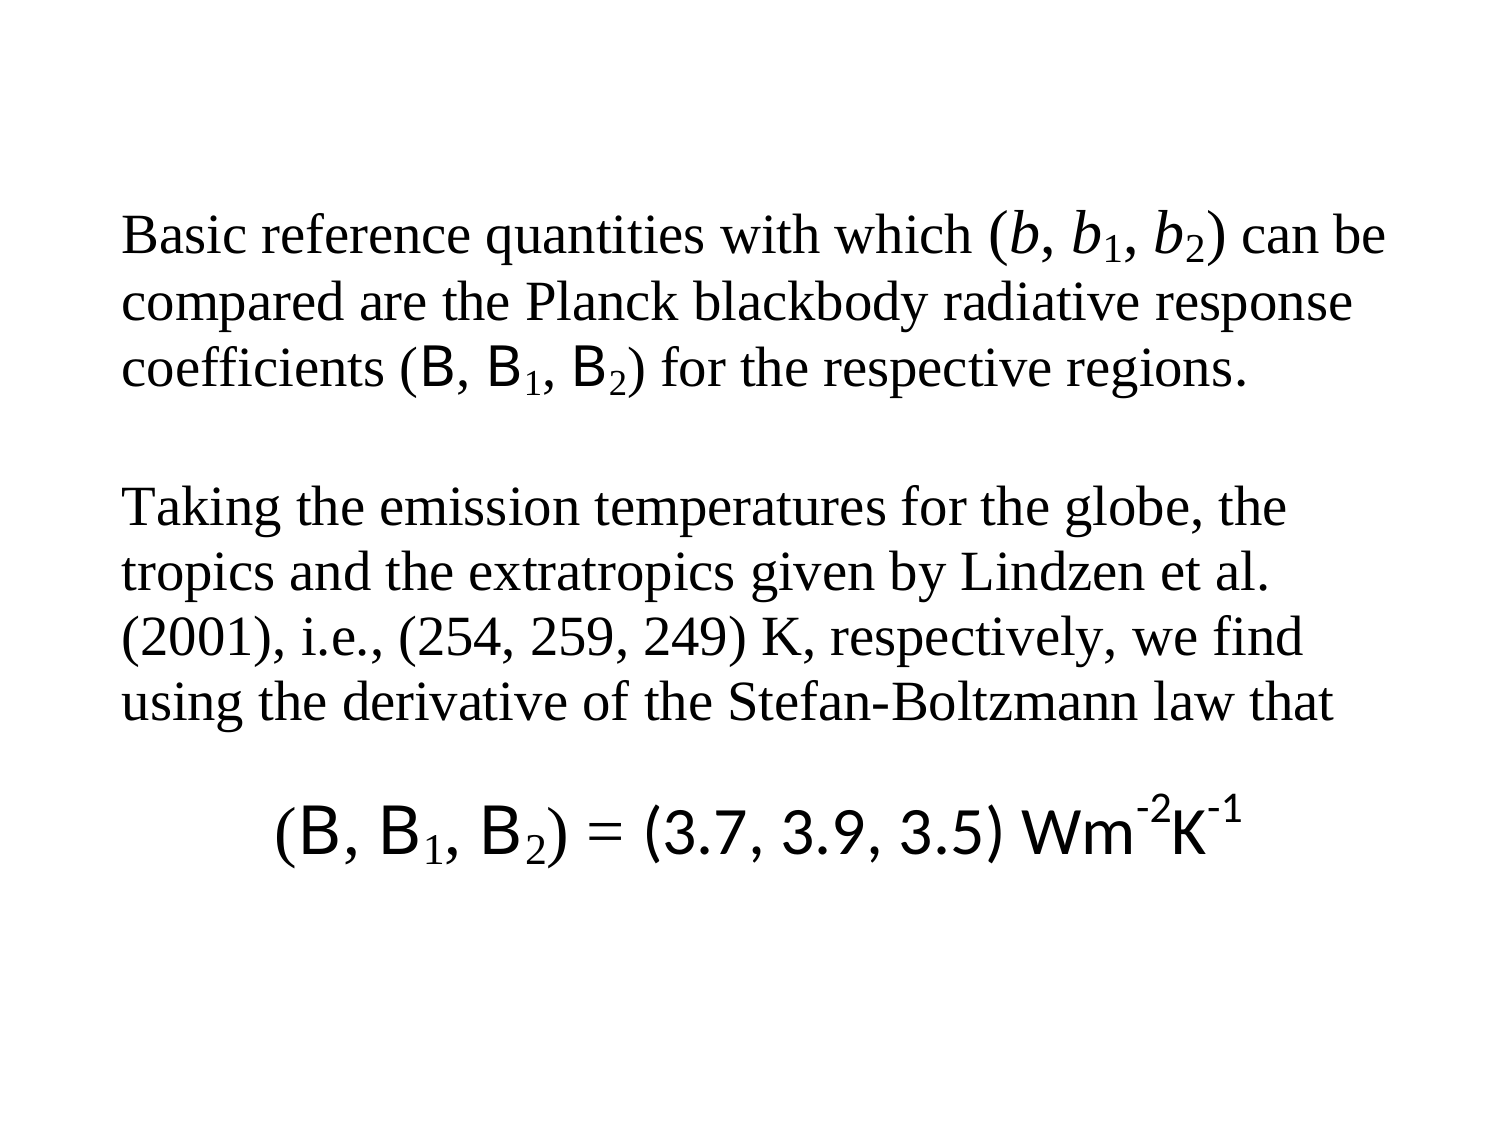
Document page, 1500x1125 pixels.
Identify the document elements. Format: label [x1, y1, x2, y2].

picture [121, 196, 1400, 918]
